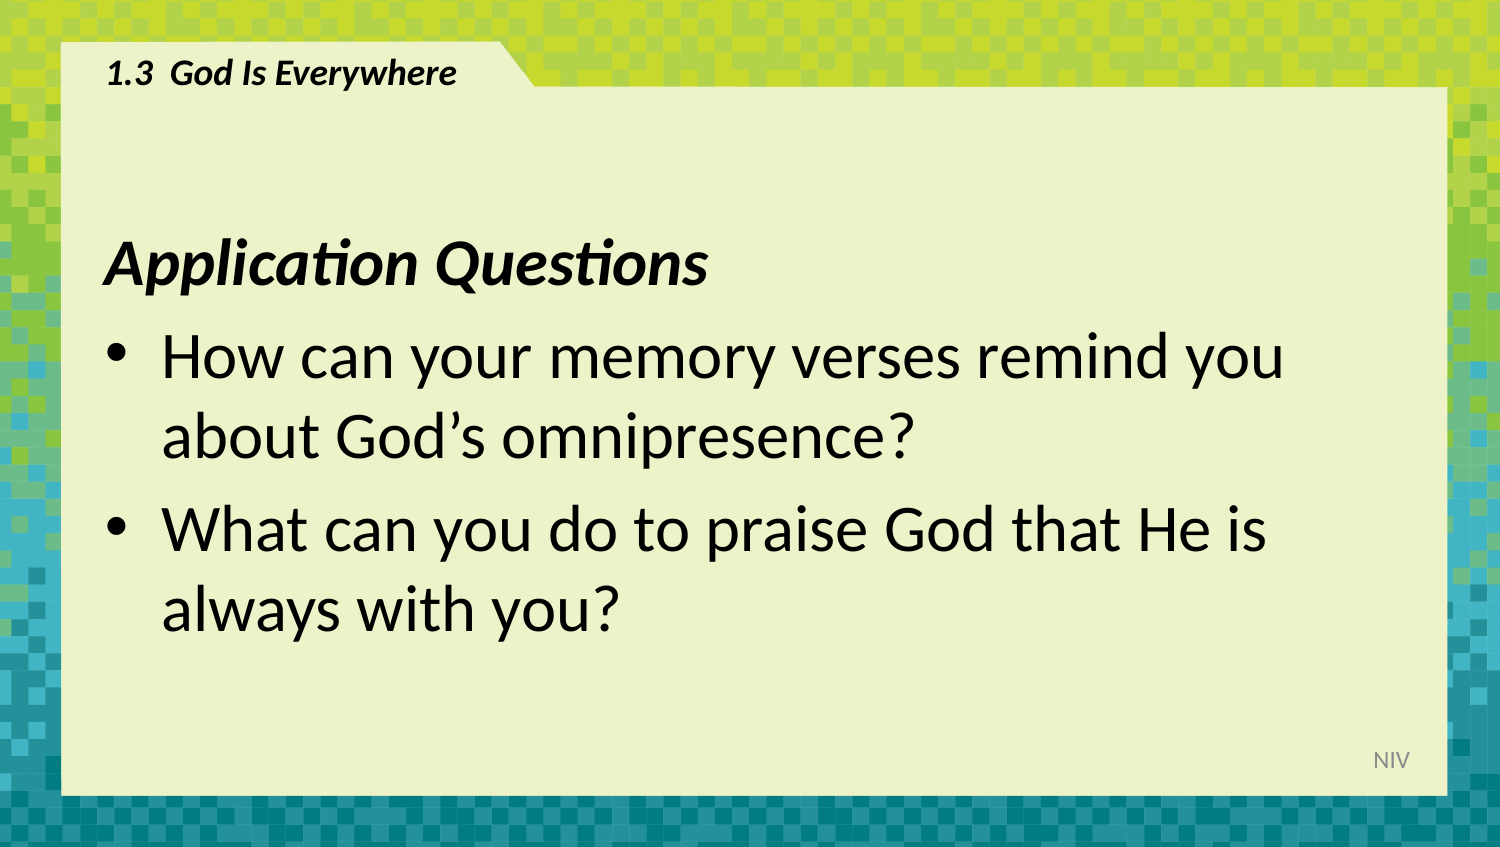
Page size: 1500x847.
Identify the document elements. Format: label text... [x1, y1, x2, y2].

picture [0, 0, 1500, 847]
title 1.3 God Is Everywhere [89, 33, 1420, 108]
list Application Questions How can your memory verses remind you about God’s omnipresence? What can you do to praise God that He is always with you? [89, 141, 1403, 722]
footer NIV [950, 736, 1425, 782]
